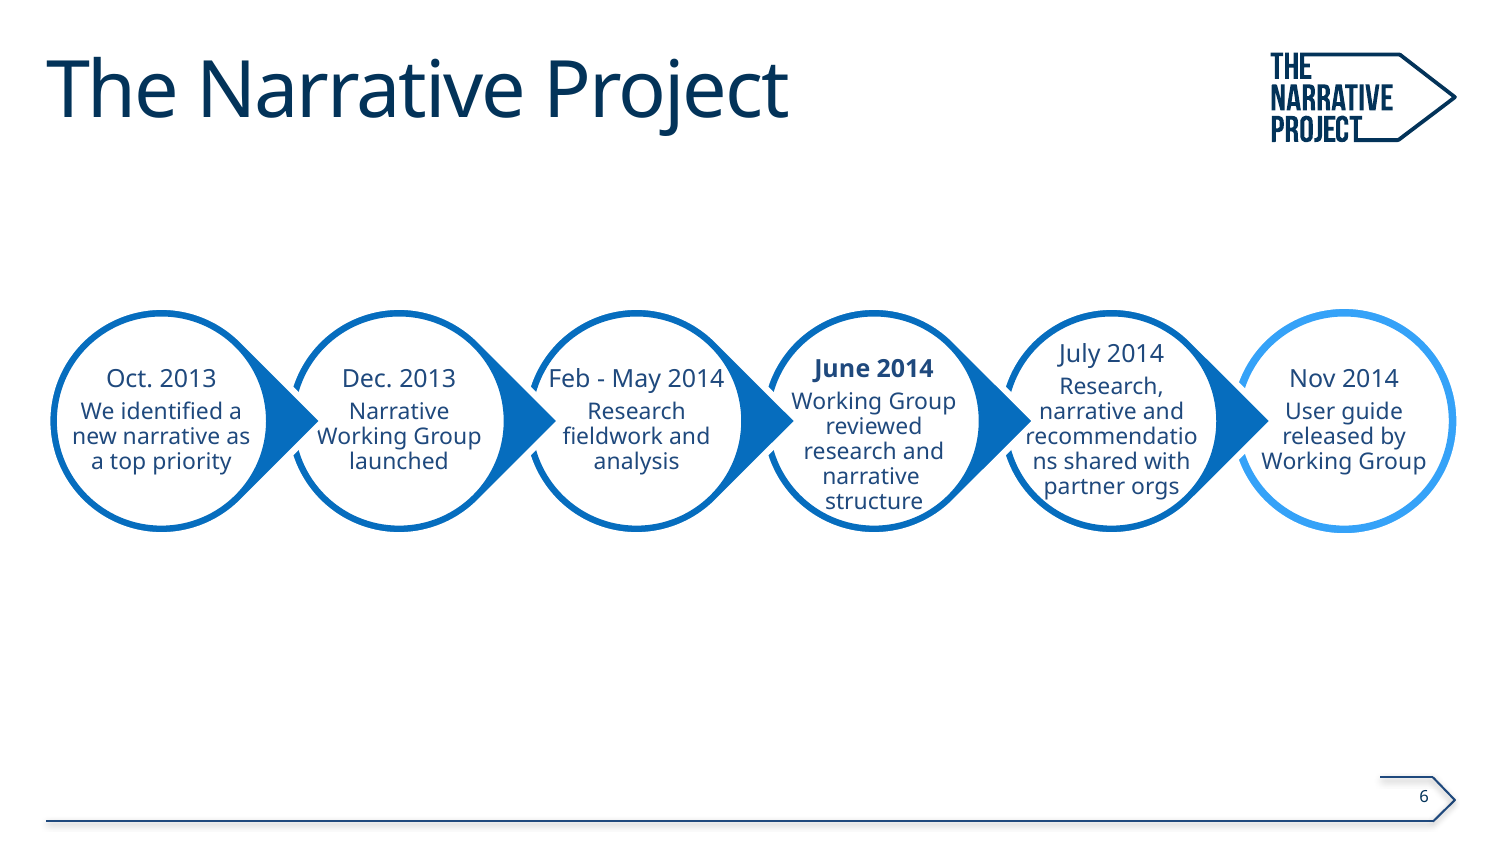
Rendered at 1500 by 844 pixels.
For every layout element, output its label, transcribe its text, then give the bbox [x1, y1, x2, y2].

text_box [284, 306, 514, 536]
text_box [46, 306, 276, 536]
title The Narrative Project [46, 49, 1453, 146]
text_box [759, 306, 989, 536]
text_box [996, 306, 1227, 536]
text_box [521, 306, 751, 536]
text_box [1229, 306, 1459, 536]
slide_number 6 [1093, 775, 1444, 820]
